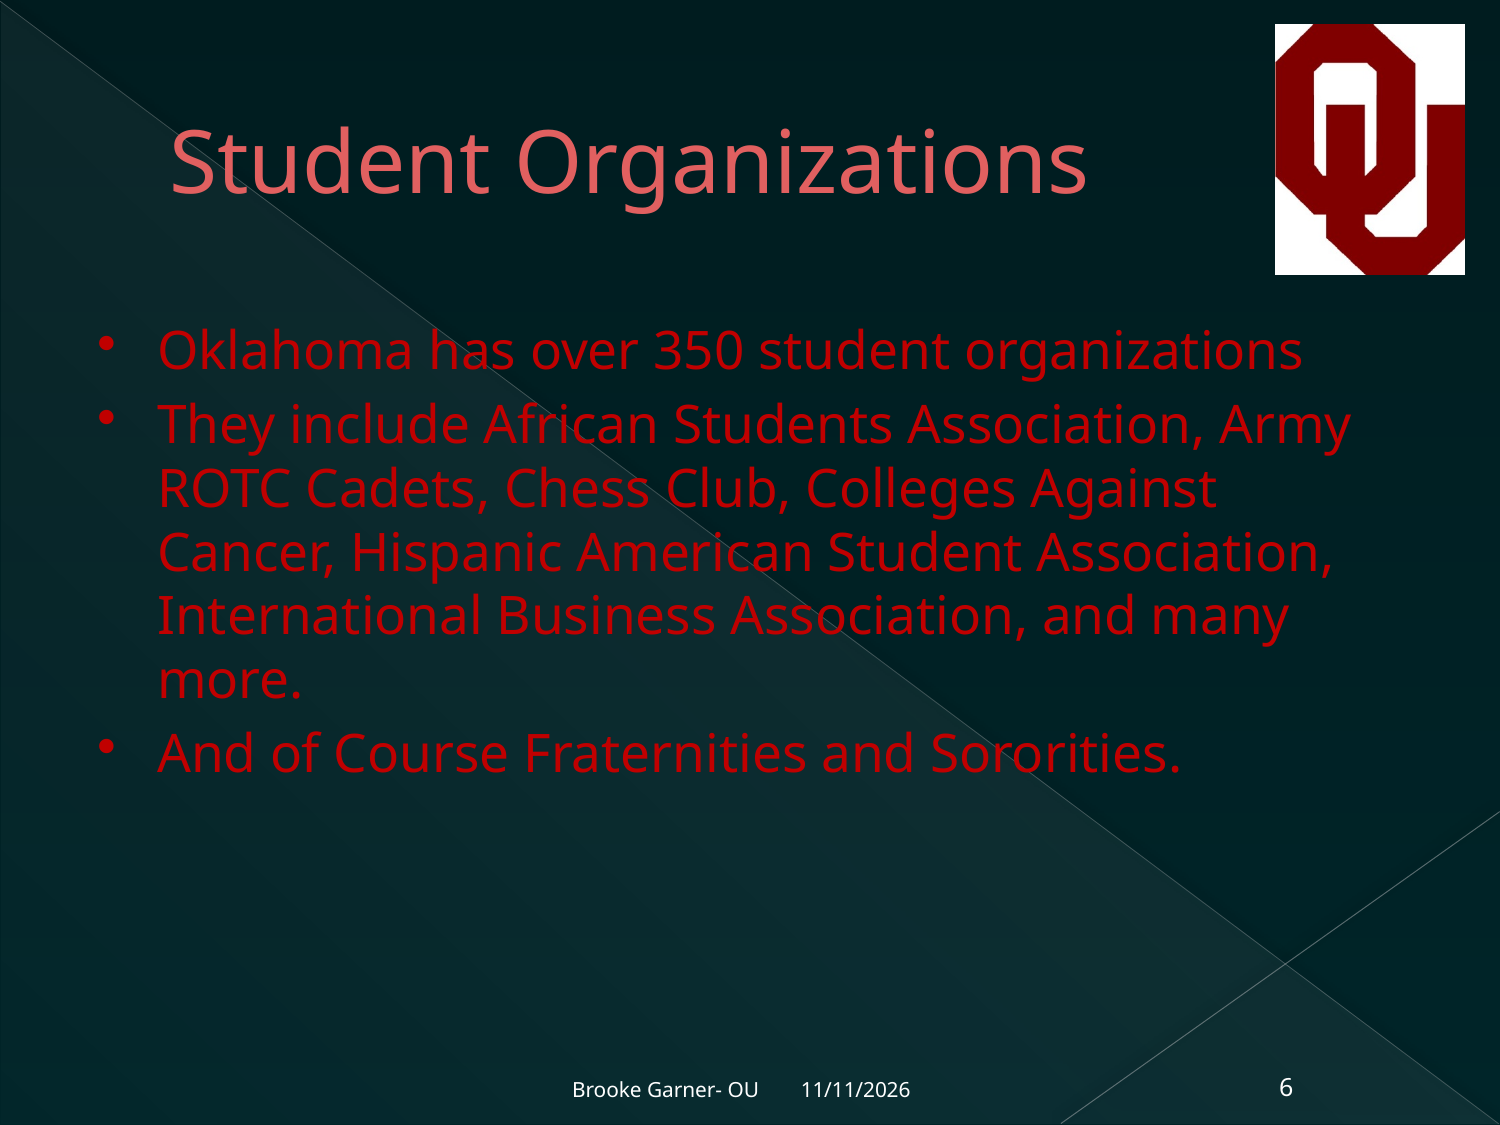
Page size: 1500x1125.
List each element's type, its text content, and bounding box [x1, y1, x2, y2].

footer Brooke Garner- OU [75, 1063, 774, 1113]
picture [1274, 24, 1465, 276]
title Student Organizations [75, 43, 1268, 274]
list Oklahoma has over 350 student organizations They include African Students Association, Army ROTC Cadets, Chess Club, Colleges Against Cancer, Hispanic American Student Association, International Business Association, and many more. And of Course Fraternities and Sororities. [75, 308, 1425, 1059]
slide_number 6 [1245, 1063, 1328, 1113]
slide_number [786, 1062, 1136, 1113]
